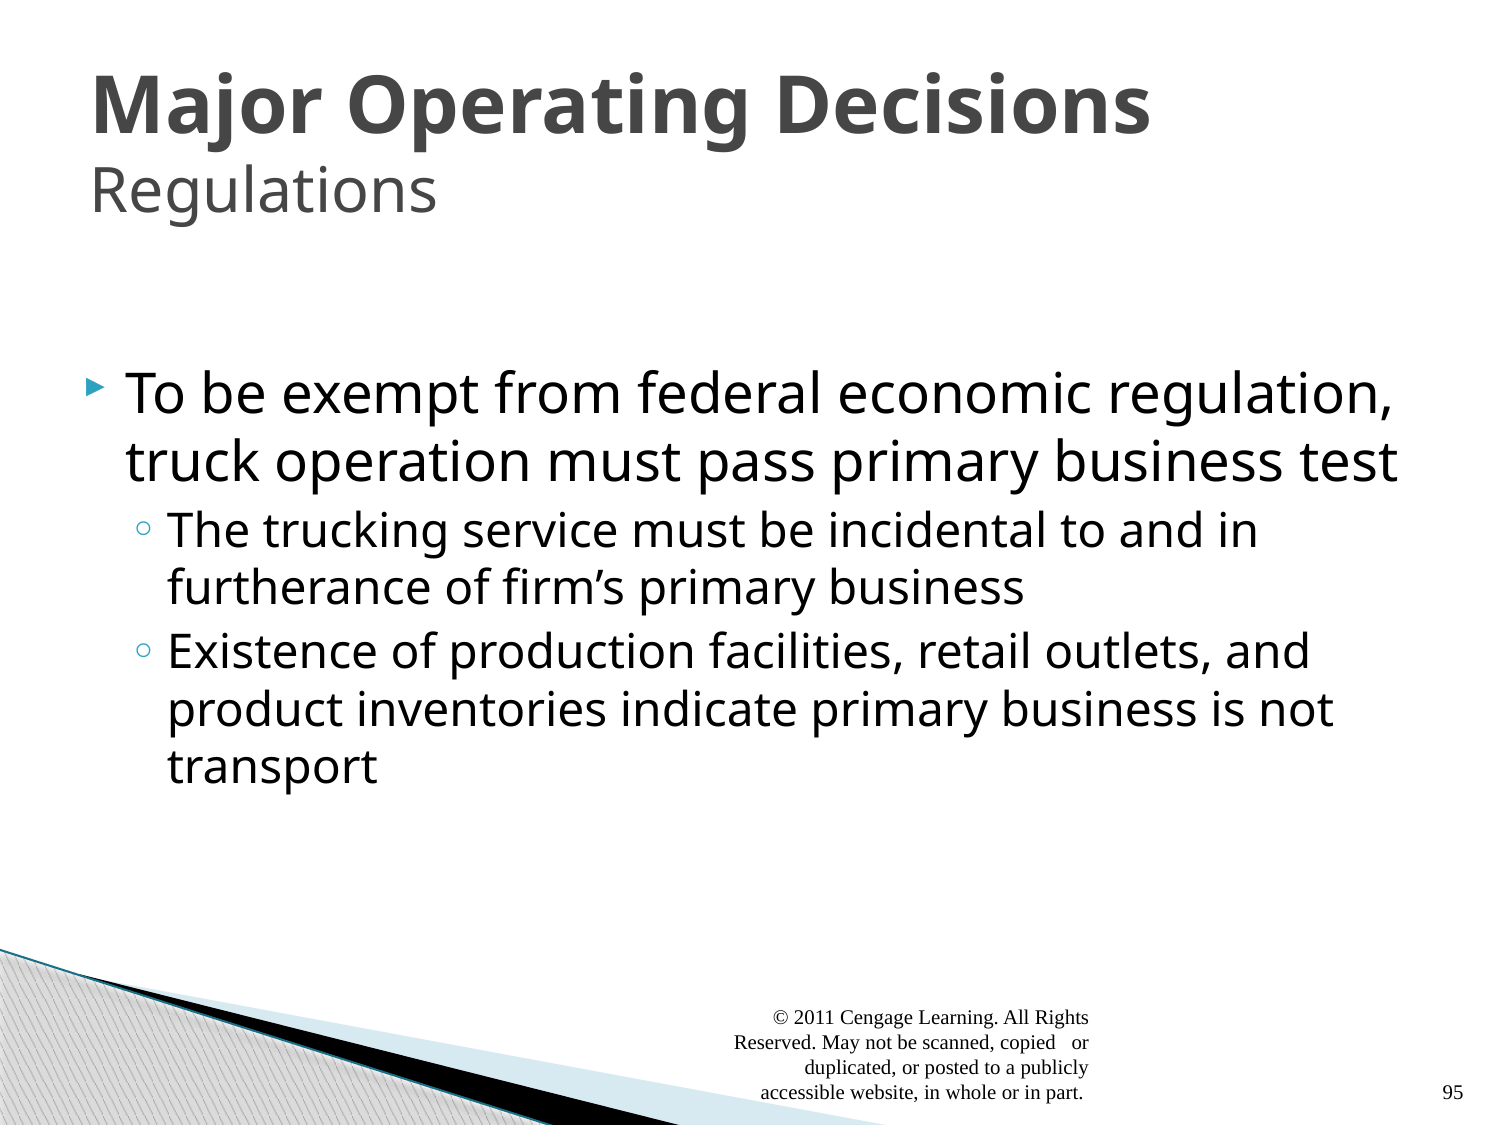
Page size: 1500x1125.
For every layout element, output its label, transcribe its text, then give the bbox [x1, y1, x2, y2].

title Major Operating Decisions Regulations [75, 45, 1425, 233]
list To be exempt from federal economic regulation, truck operation must pass primary business test The trucking service must be incidental to and in furtherance of firm’s primary business Existence of production facilities, retail outlets, and product inventories indicate primary business is not transport [49, 349, 1463, 1001]
slide_number 95 [1418, 1051, 1479, 1112]
footer © 2011 Cengage Learning. All Rights Reserved. May not be scanned, copied or duplicated, or posted to a publicly accessible website, in whole or in part. [718, 1051, 1105, 1112]
